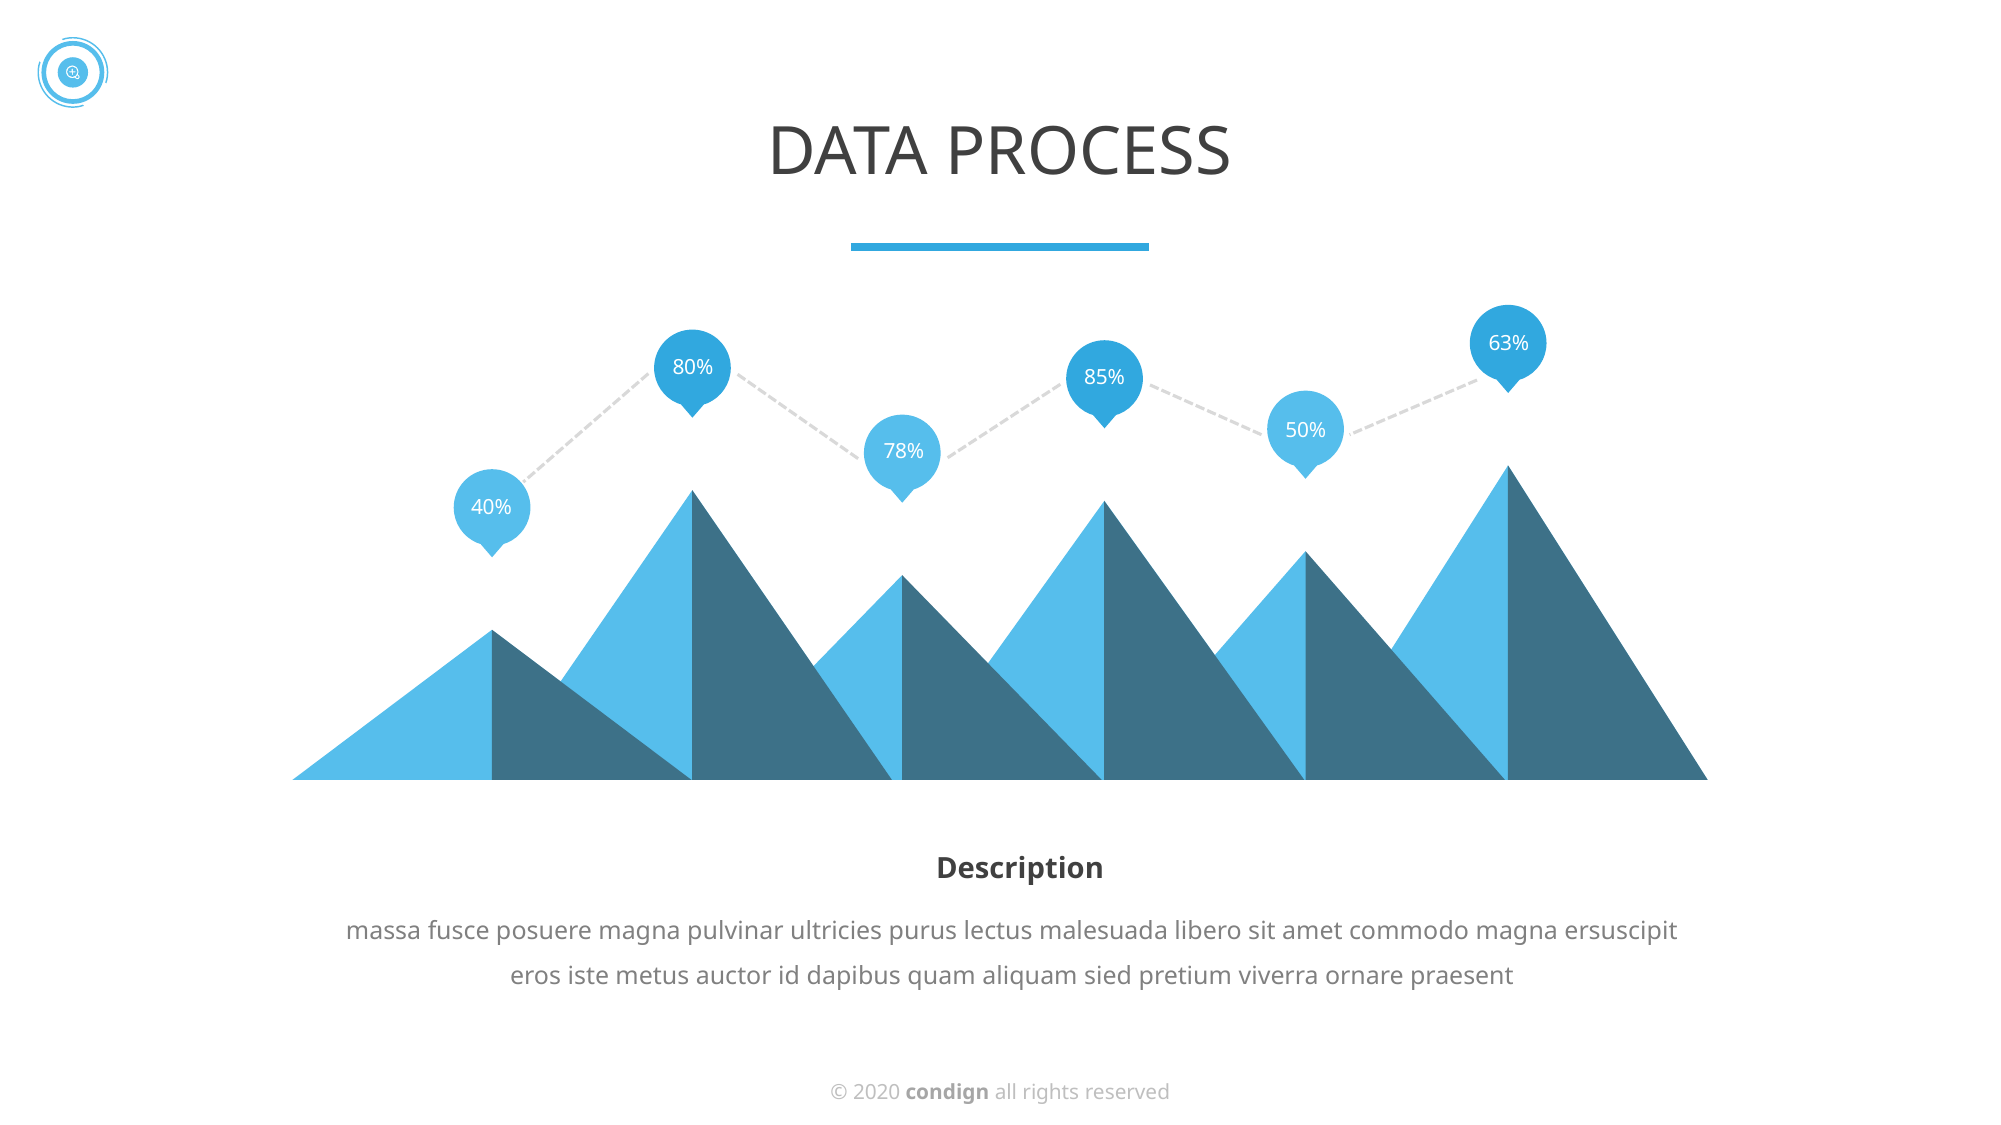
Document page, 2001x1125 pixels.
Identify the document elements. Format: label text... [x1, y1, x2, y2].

text_box [862, 433, 938, 505]
text_box 63% [1473, 316, 1545, 362]
text_box [1275, 389, 1337, 404]
text_box [1266, 412, 1270, 446]
text_box [457, 489, 532, 559]
text_box [452, 491, 456, 524]
text_box [1271, 449, 1340, 481]
text_box [1140, 361, 1144, 396]
text_box © 2020 condign all rights reserved [830, 1078, 1171, 1104]
text_box [1507, 465, 1708, 780]
text_box [902, 575, 1102, 780]
text_box [1341, 411, 1345, 447]
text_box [1349, 379, 1478, 435]
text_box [946, 384, 1061, 459]
text_box [1104, 500, 1305, 780]
text_box [1479, 303, 1537, 316]
text_box [1069, 397, 1140, 430]
text_box 50% [1270, 404, 1341, 449]
text_box 80% [657, 341, 728, 386]
text_box [1305, 551, 1506, 780]
text_box [1215, 551, 1305, 779]
text_box [663, 328, 722, 341]
text_box 40% [456, 480, 527, 526]
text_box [523, 373, 649, 483]
text_box [874, 413, 931, 425]
text_box [37, 37, 109, 108]
text_box [988, 501, 1104, 780]
text_box [1468, 325, 1473, 361]
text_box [736, 373, 859, 459]
text_box massa fusce posuere magna pulvinar ultricies purus lectus malesuada libero sit amet commodo magna ersuscipit eros iste metus auctor id dapibus quam aliquam sied pretium viverra ornare praesent [342, 899, 1699, 990]
text_box [653, 350, 728, 420]
text_box [1076, 339, 1133, 351]
text_box [1473, 362, 1543, 395]
text_box DATA PROCESS [701, 107, 1299, 188]
text_box [1065, 361, 1069, 396]
text_box [491, 629, 692, 780]
text_box [463, 468, 521, 480]
text_box [1391, 467, 1507, 780]
text_box [292, 630, 491, 780]
text_box [728, 351, 732, 385]
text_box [1148, 384, 1262, 435]
text_box [561, 490, 692, 779]
text_box 85% [1069, 351, 1140, 397]
text_box 78% [868, 425, 940, 470]
text_box Description [936, 849, 1105, 885]
text_box [814, 575, 902, 780]
text_box [692, 490, 892, 780]
